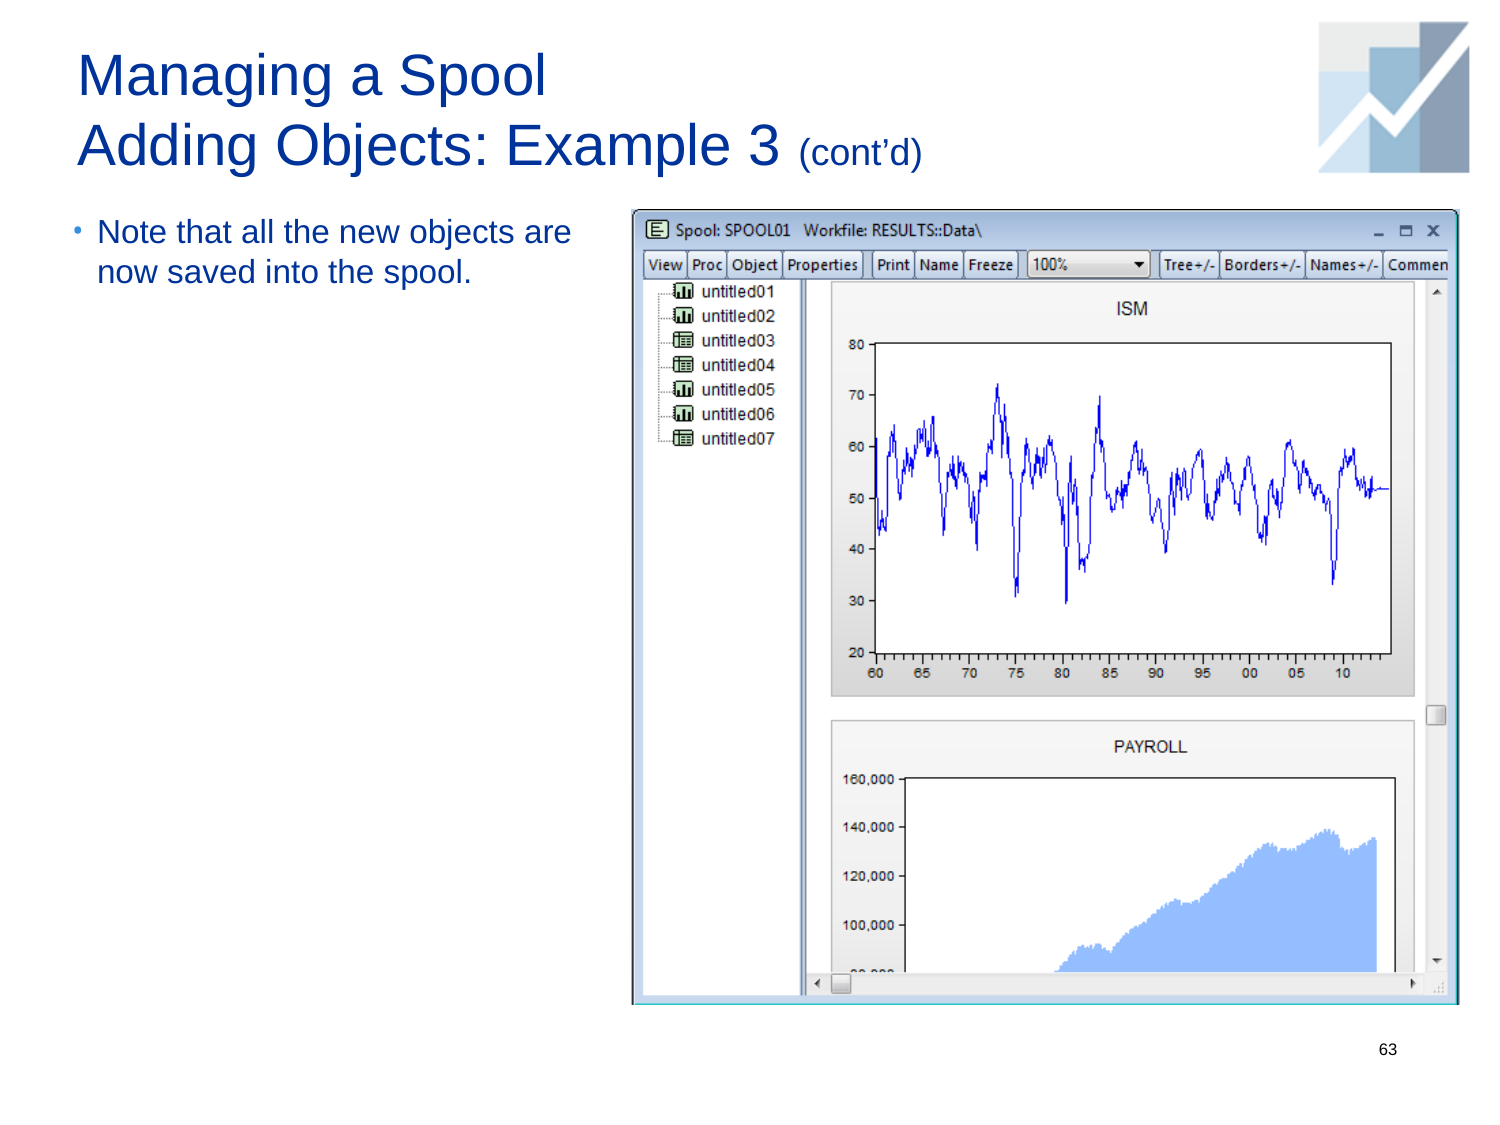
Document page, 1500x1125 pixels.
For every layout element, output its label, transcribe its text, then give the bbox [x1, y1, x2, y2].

text_box Note that all the new objects are now saved into the spool. [54, 202, 632, 1012]
slide_number 63 [1262, 1015, 1413, 1067]
picture [1300, 11, 1479, 181]
picture [631, 209, 1460, 1005]
title Managing a Spool Adding Objects: Example 3 (cont’d) [62, 0, 1297, 185]
